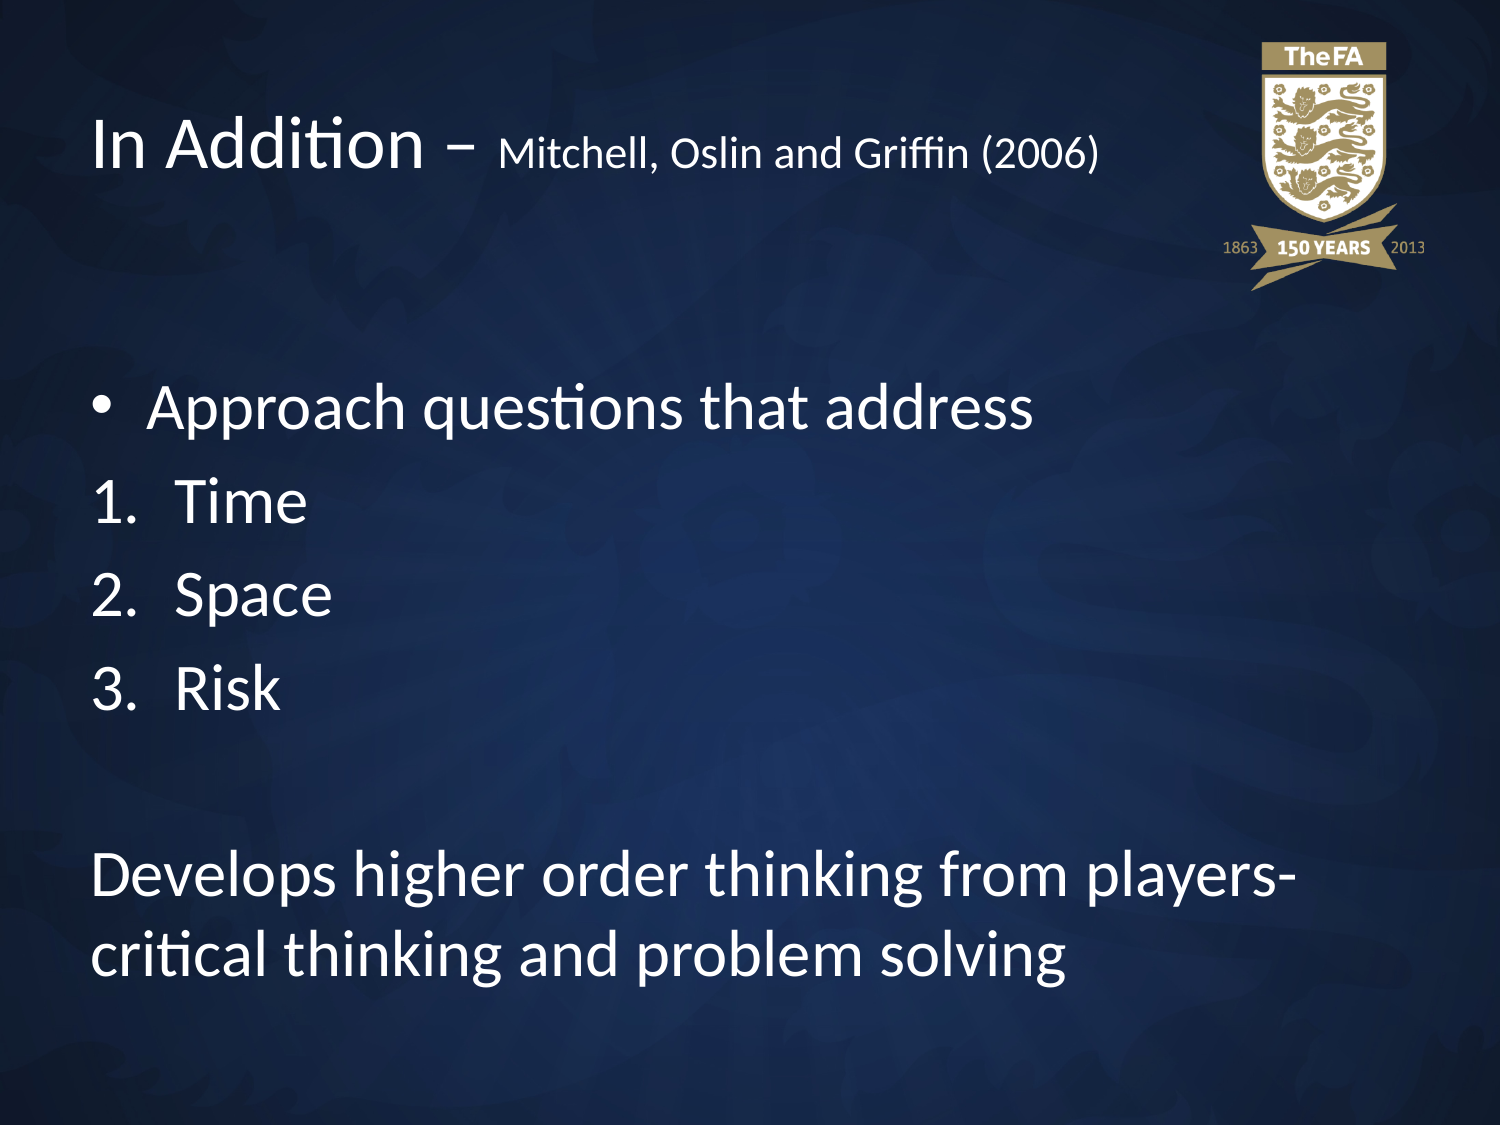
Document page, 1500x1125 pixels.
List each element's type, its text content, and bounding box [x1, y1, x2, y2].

title In Addition – Mitchell, Oslin and Griffin (2006) [75, 45, 1164, 233]
picture [0, 0, 1500, 1125]
list Approach questions that address Time Space Risk Develops higher order thinking from players- critical thinking and problem solving [75, 262, 1425, 1005]
